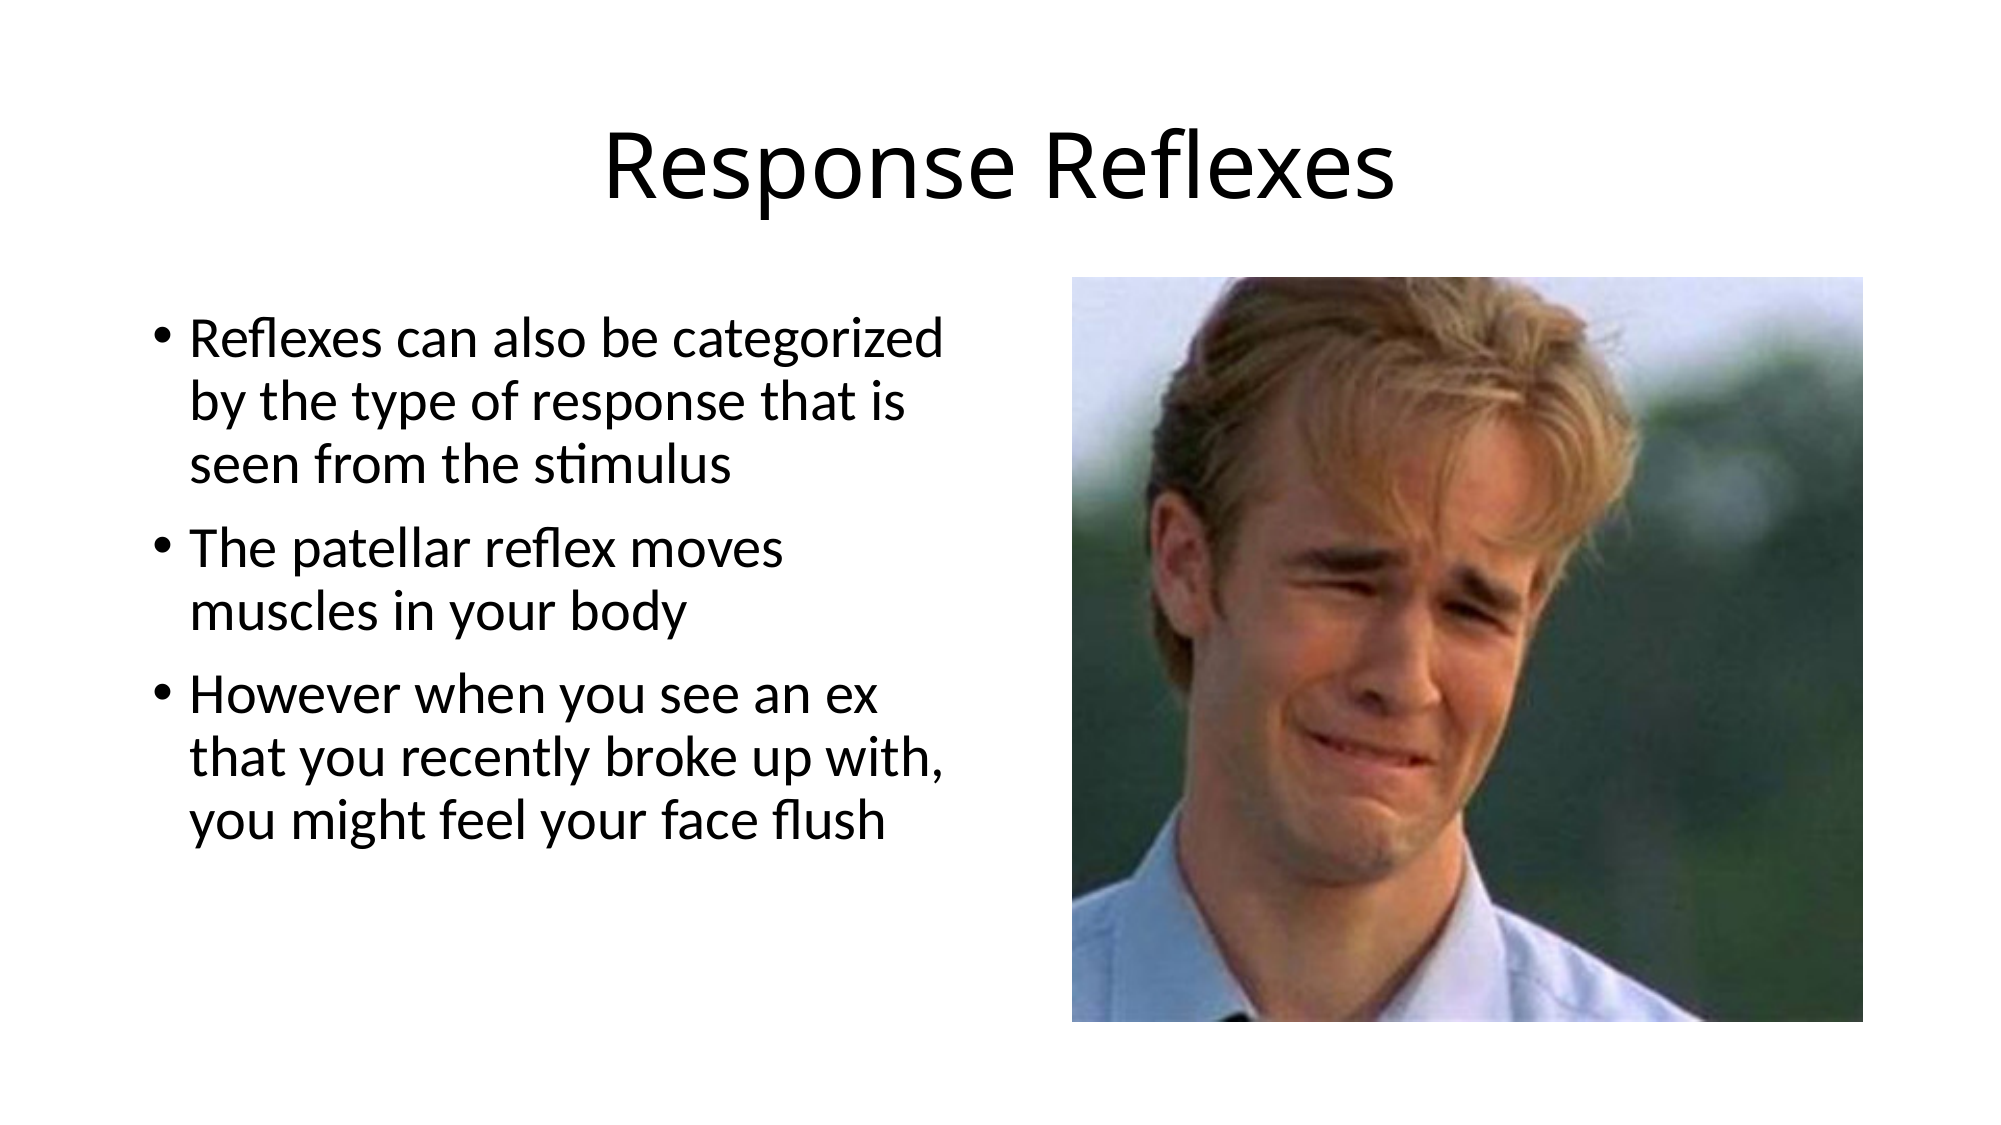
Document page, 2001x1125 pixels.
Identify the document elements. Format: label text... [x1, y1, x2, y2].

title Response Reflexes [137, 59, 1863, 278]
list Reflexes can also be categorized by the type of response that is seen from the stimulus The patellar reflex moves muscles in your body However when you see an ex that you recently broke up with, you might feel your face flush [137, 299, 988, 1014]
picture [1072, 277, 1863, 1022]
